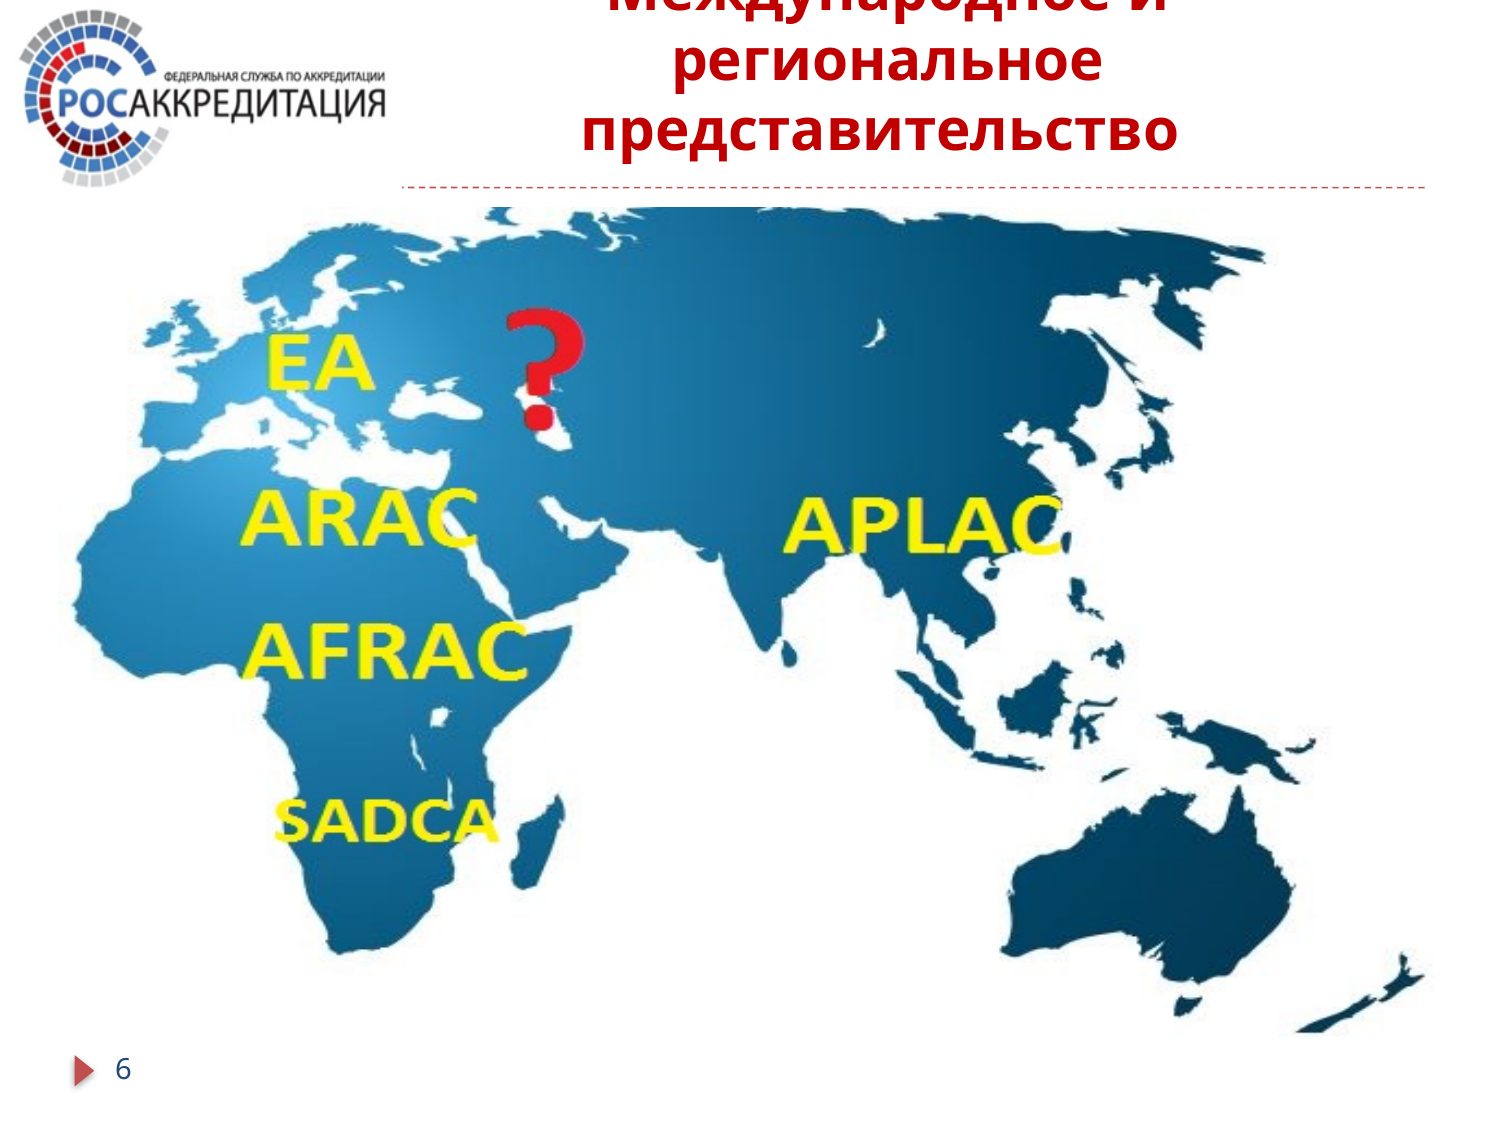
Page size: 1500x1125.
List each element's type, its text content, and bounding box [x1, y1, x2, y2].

slide_number 5 [100, 1062, 426, 1103]
picture [58, 207, 1435, 1049]
picture [2, 0, 402, 197]
title Международное и региональное представительство [408, 52, 1386, 170]
